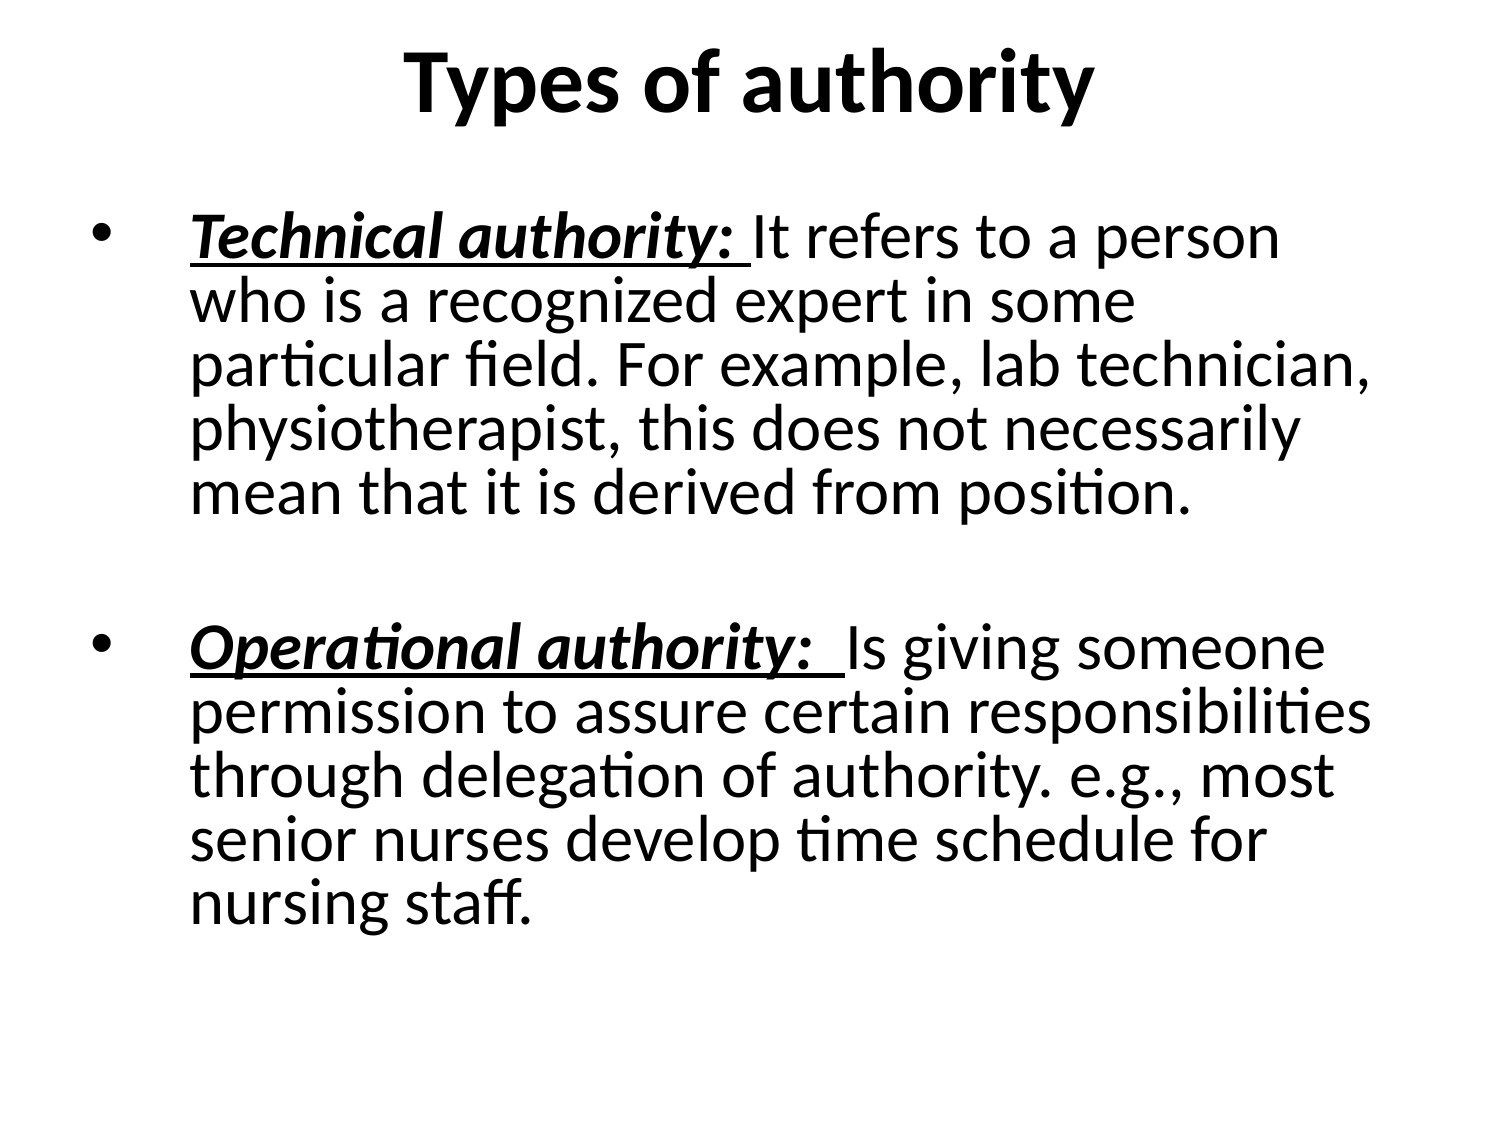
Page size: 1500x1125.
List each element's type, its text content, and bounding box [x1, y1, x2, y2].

title Types of authority [74, 0, 1426, 190]
list Technical authority: It refers to a person who is a recognized expert in some particular field. For example, lab technician, physiotherapist, this does not necessarily mean that it is derived from position. Operational authority: Is giving someone permission to assure certain responsibilities through delegation of authority. e.g., most senior nurses develop time schedule for nursing staff. [74, 199, 1426, 876]
